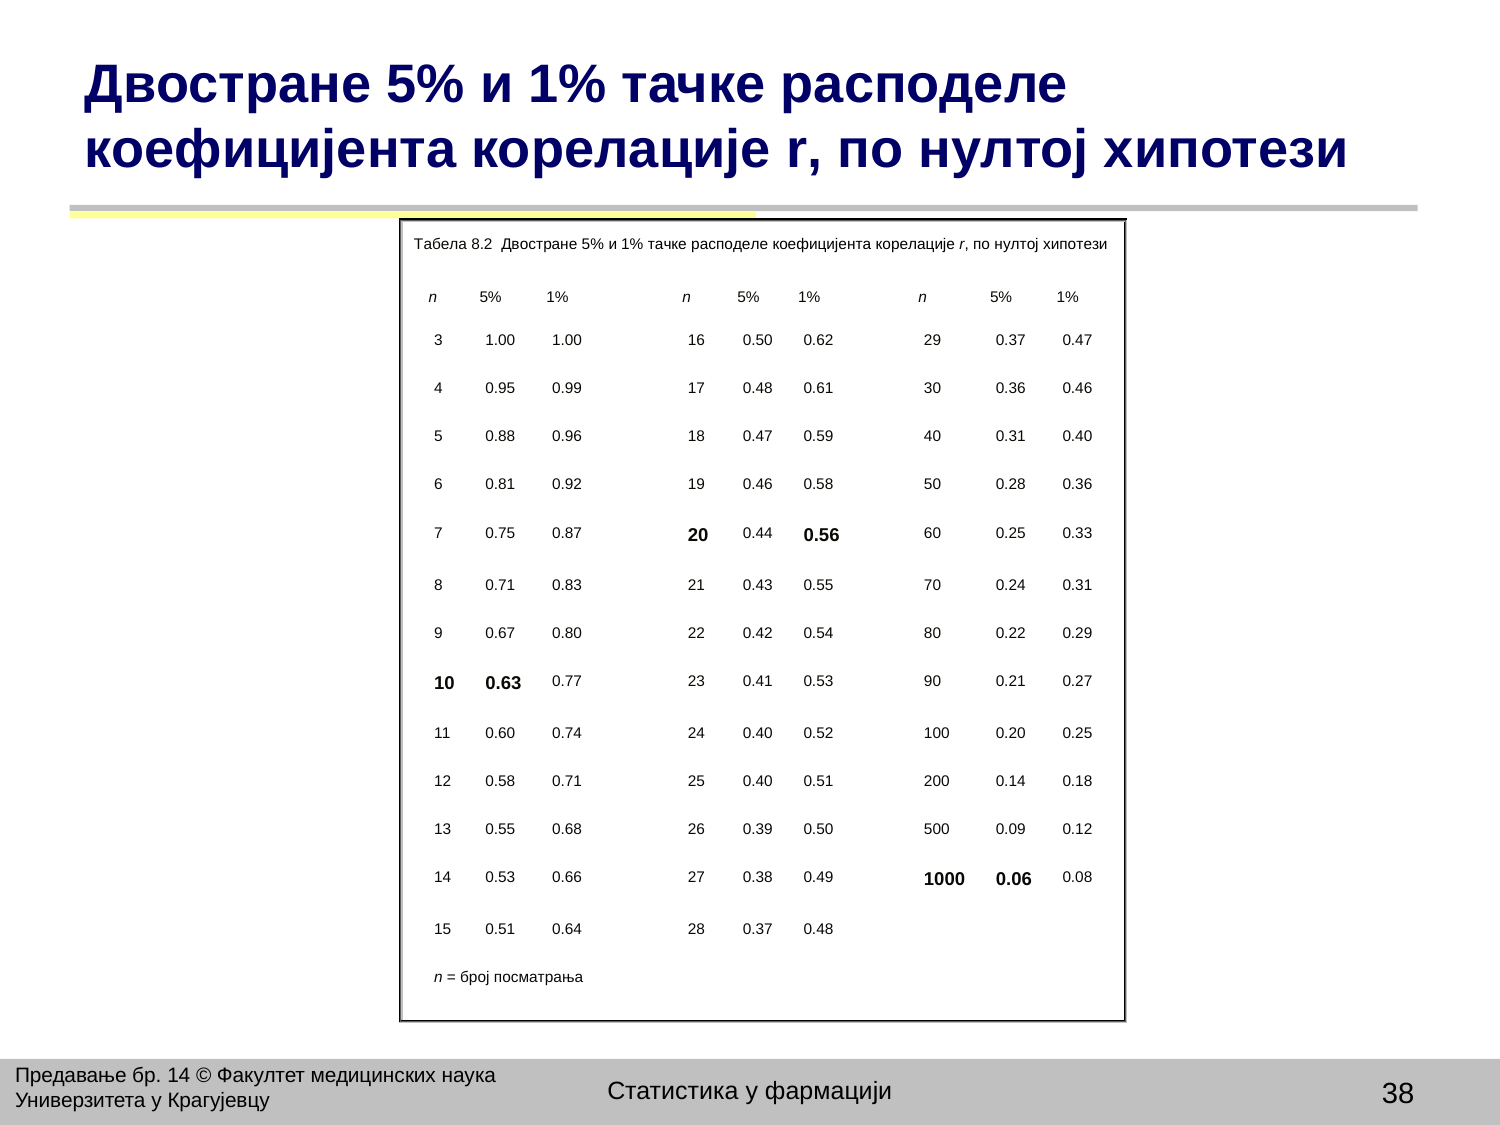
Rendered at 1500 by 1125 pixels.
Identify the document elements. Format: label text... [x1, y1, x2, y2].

footer Статистика у фармацији [512, 1066, 988, 1125]
slide_number 38 [1079, 1066, 1430, 1125]
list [393, 218, 1132, 1051]
slide_number Предавање бр. 14 © Факултет медицинских наука Универзитета у Крагујевцу [0, 1053, 622, 1108]
title Двостранe 5% и 1% тачкe расподеле коефицијента корелације r, по нултој хипотези [69, 19, 1426, 208]
